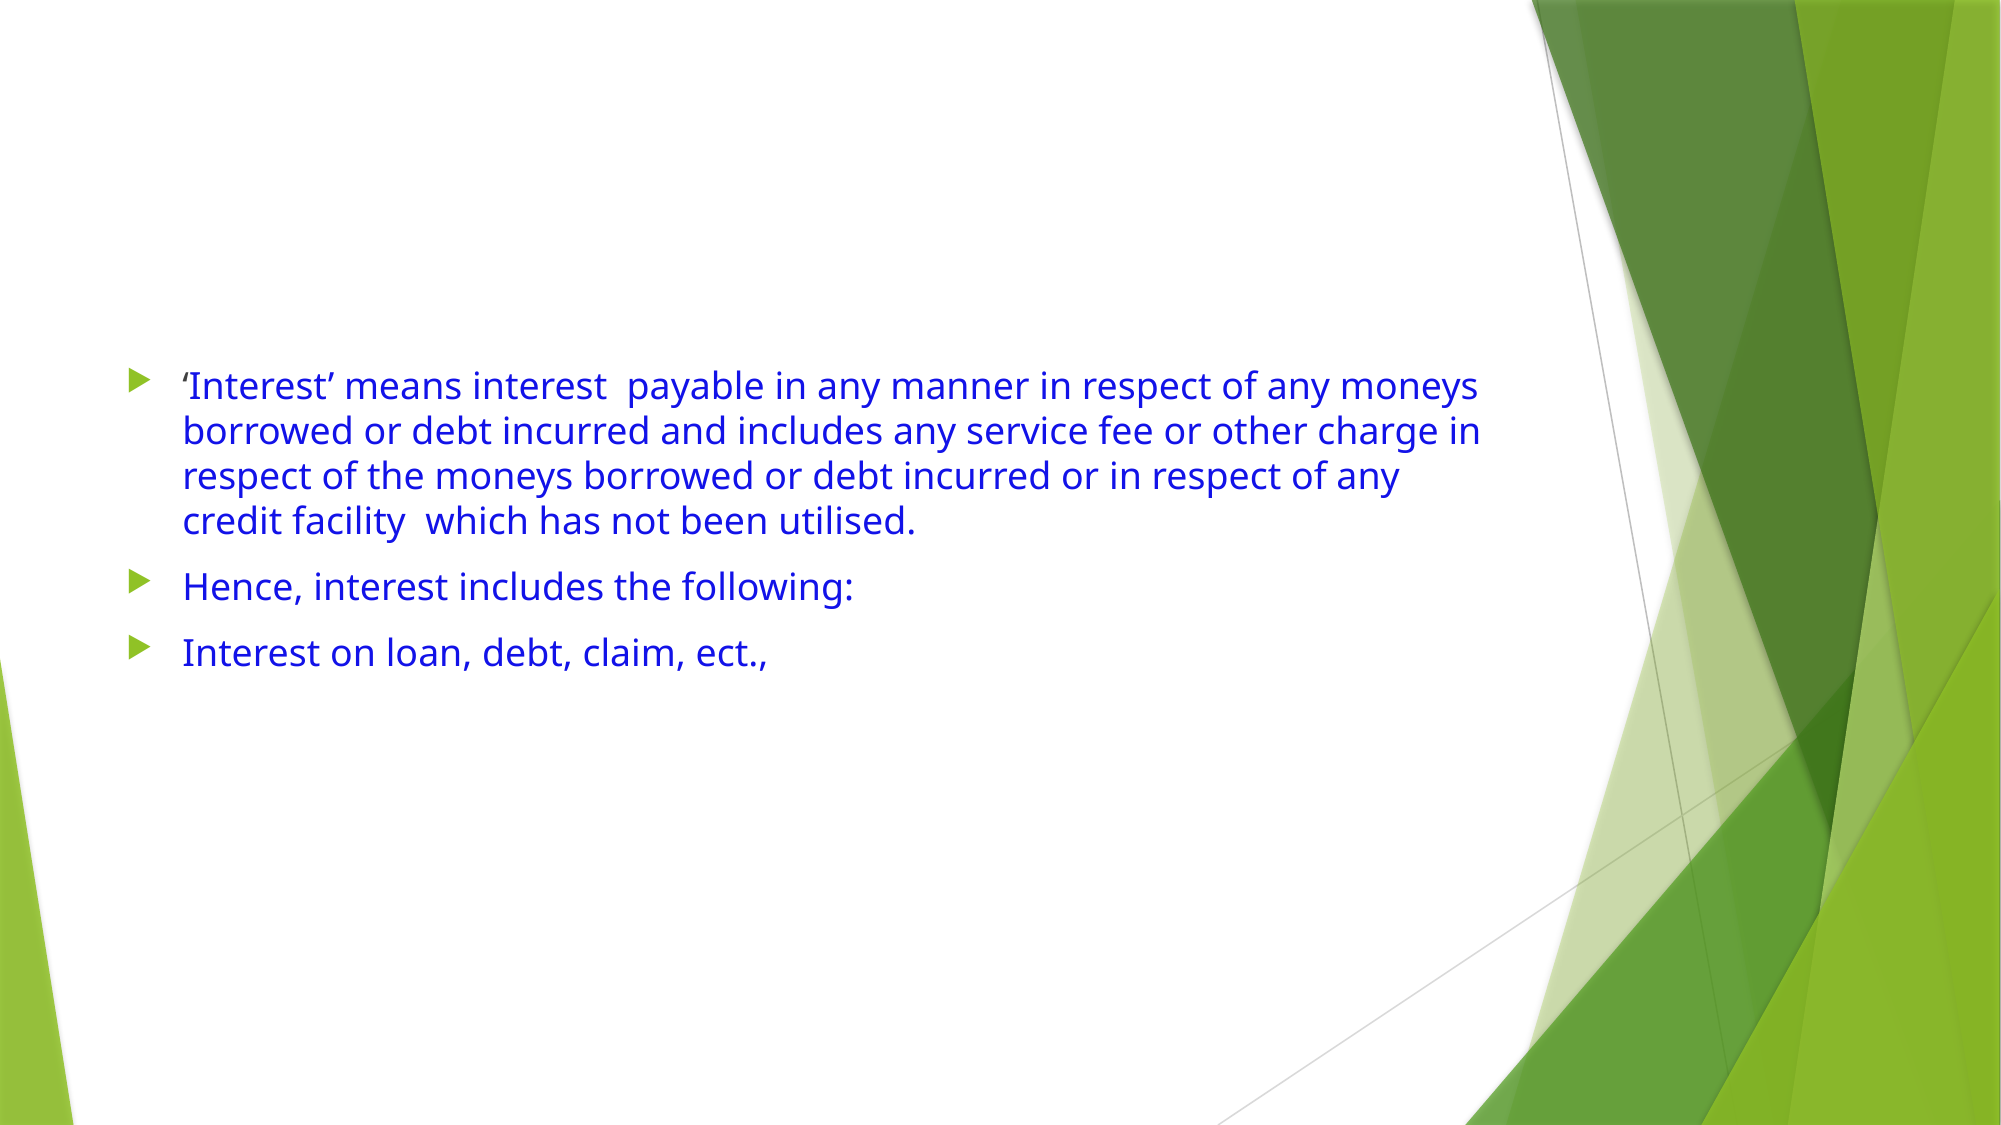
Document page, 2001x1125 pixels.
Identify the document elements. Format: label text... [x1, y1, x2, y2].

list ‘Interest’ means interest payable in any manner in respect of any moneys borrowed or debt incurred and includes any service fee or other charge in respect of the moneys borrowed or debt incurred or in respect of any credit facility which has not been utilised. Hence, interest includes the following: Interest on loan, debt, claim, ect., [111, 354, 1522, 992]
